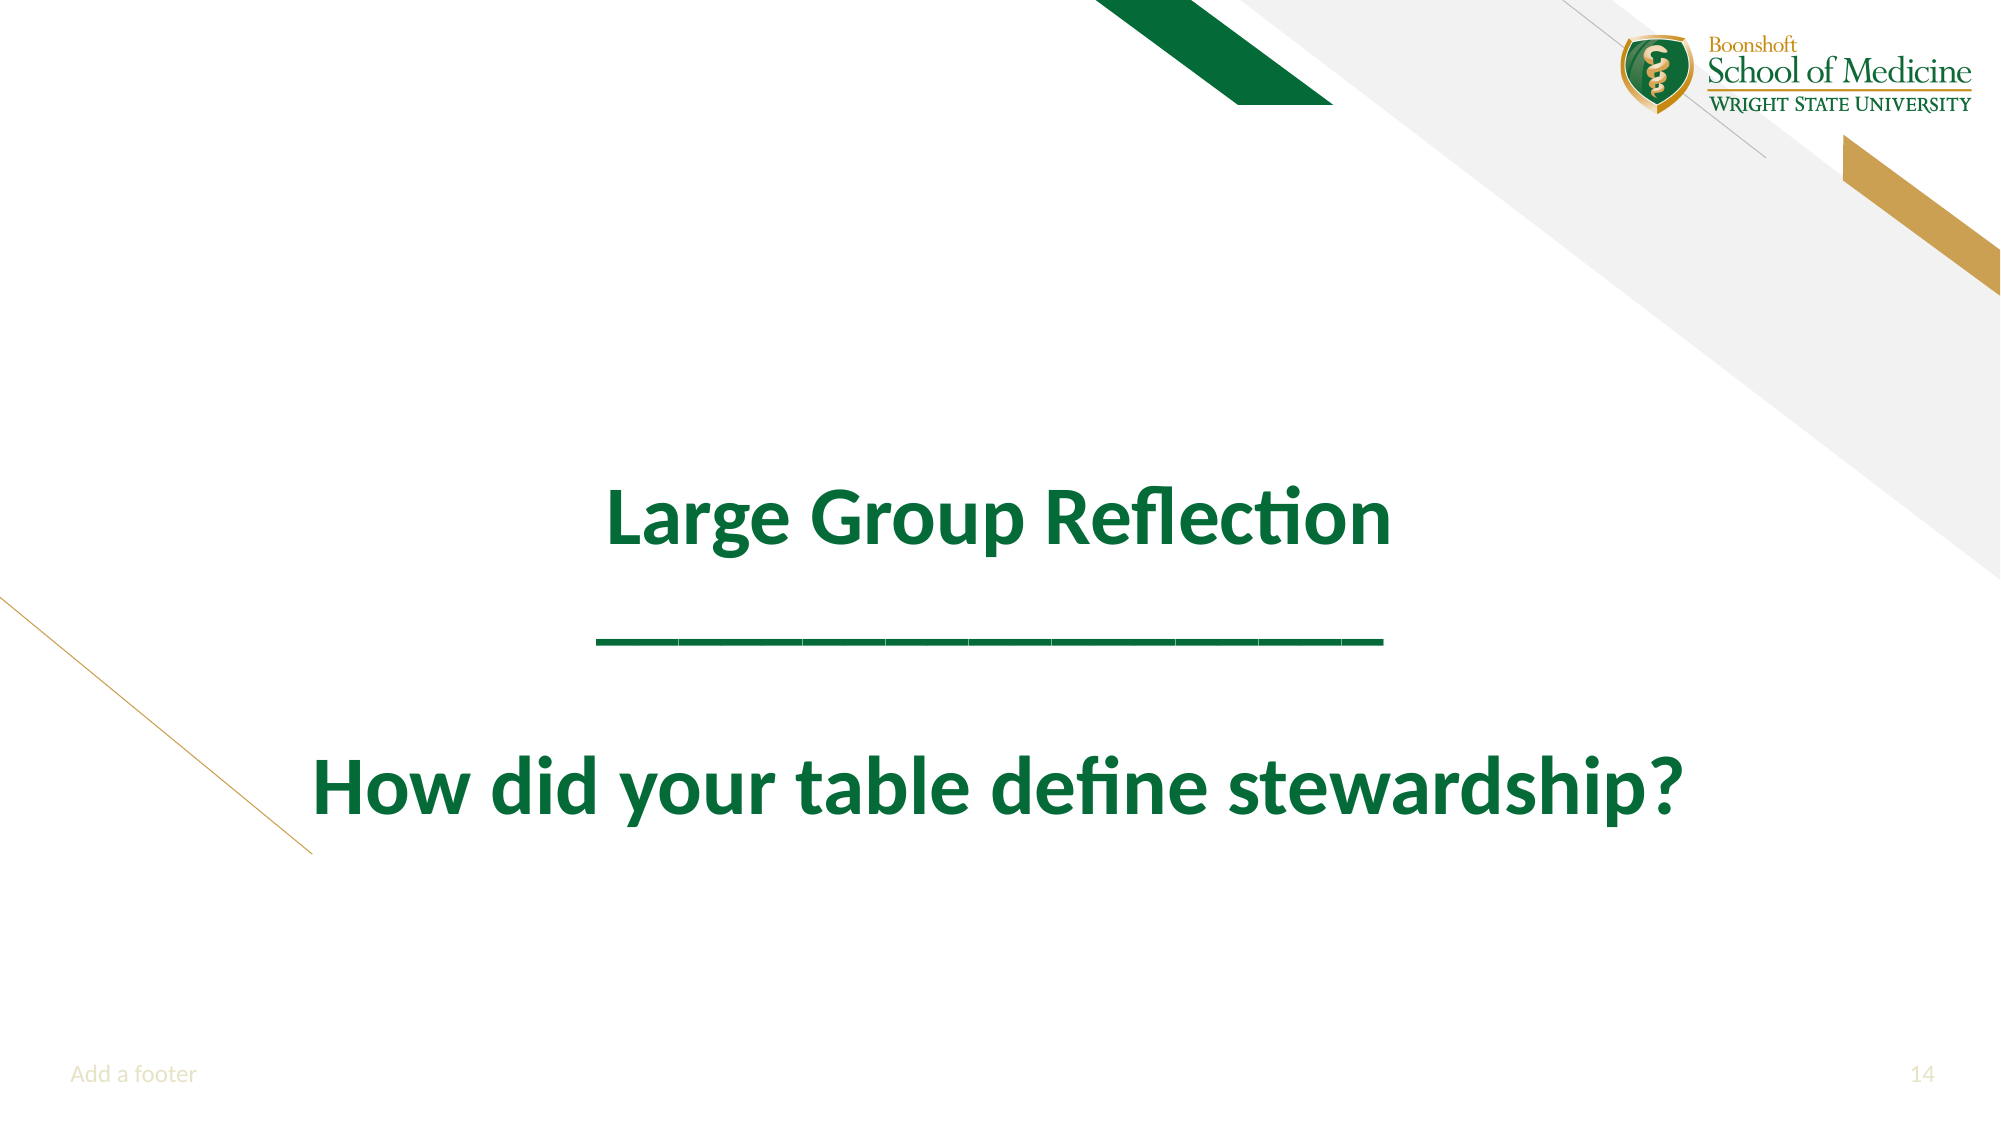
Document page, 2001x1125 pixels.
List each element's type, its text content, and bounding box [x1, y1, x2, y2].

title Large Group Reflection ___________________ How did your table define stewardship? [287, 175, 1713, 833]
slide_number 14 [1828, 1042, 1950, 1103]
footer Add a footer [55, 1042, 731, 1103]
picture [1616, 0, 1976, 176]
